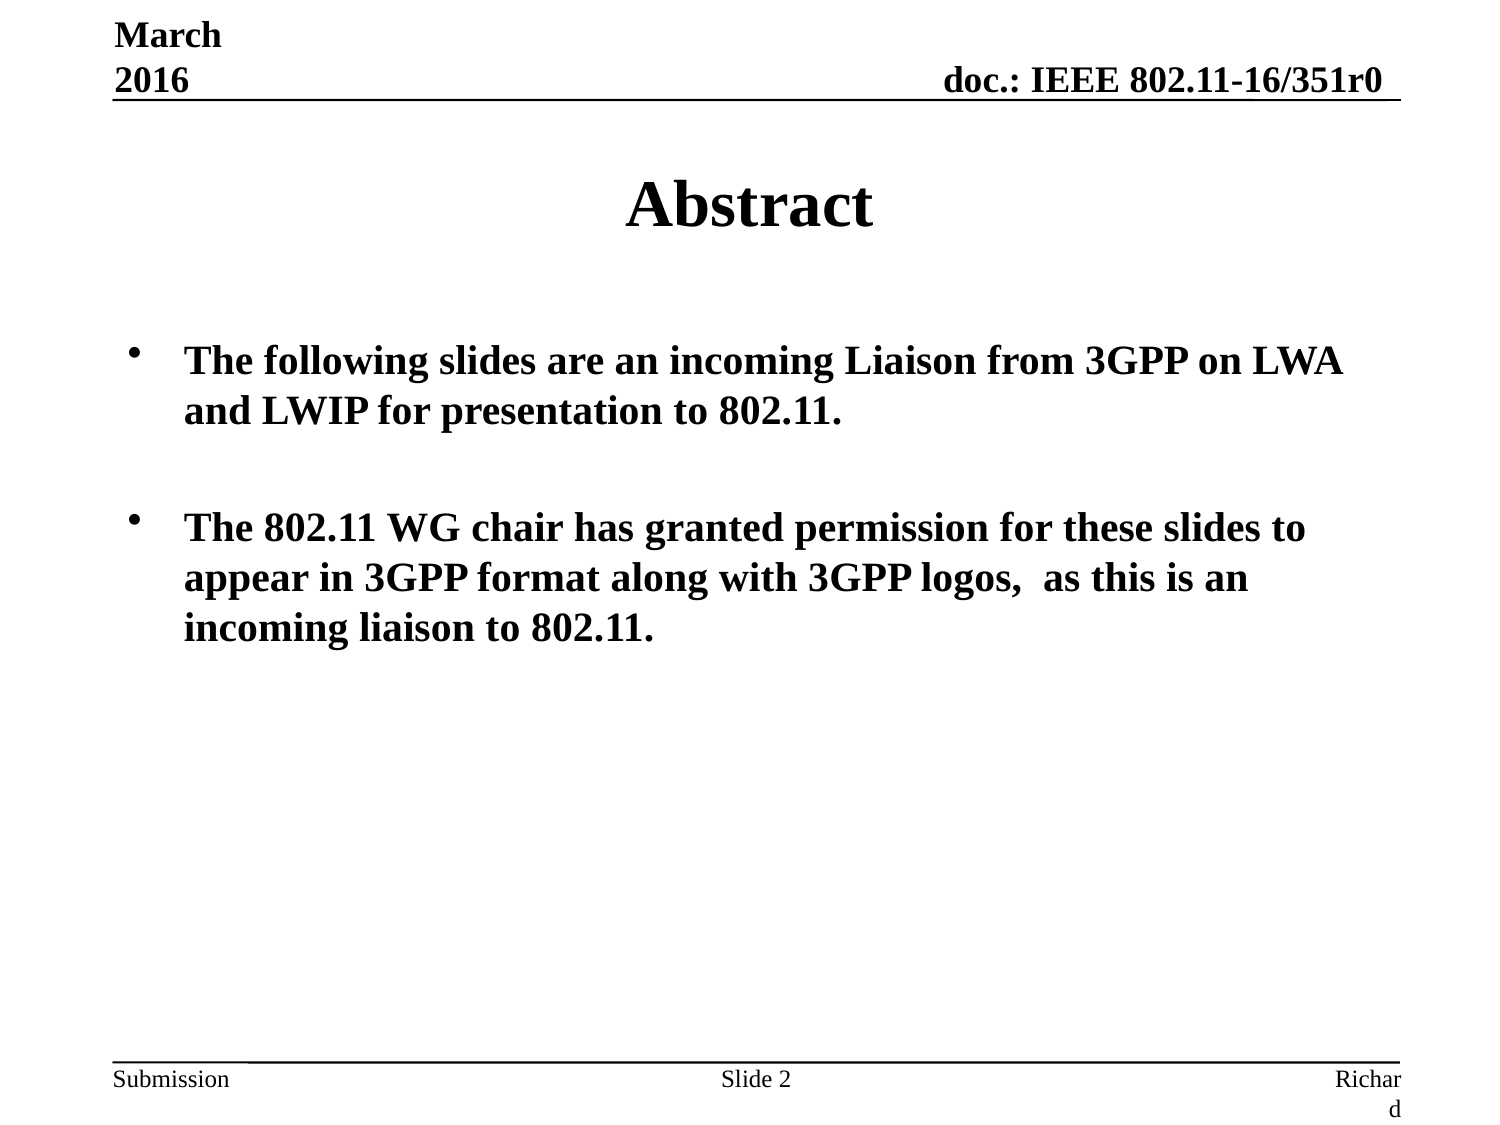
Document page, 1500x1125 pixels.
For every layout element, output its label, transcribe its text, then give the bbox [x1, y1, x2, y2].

title Abstract [112, 112, 1388, 288]
footer Richard Burbidge, Intel Corporation [1324, 1061, 1402, 1093]
list The following slides are an incoming Liaison from 3GPP on LWA and LWIP for presentation to 802.11. The 802.11 WG chair has granted permission for these slides to appear in 3GPP format along with 3GPP logos, as this is an incoming liaison to 802.11. [112, 324, 1388, 1001]
slide_number Slide 2 [712, 1061, 800, 1093]
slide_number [114, 54, 272, 101]
